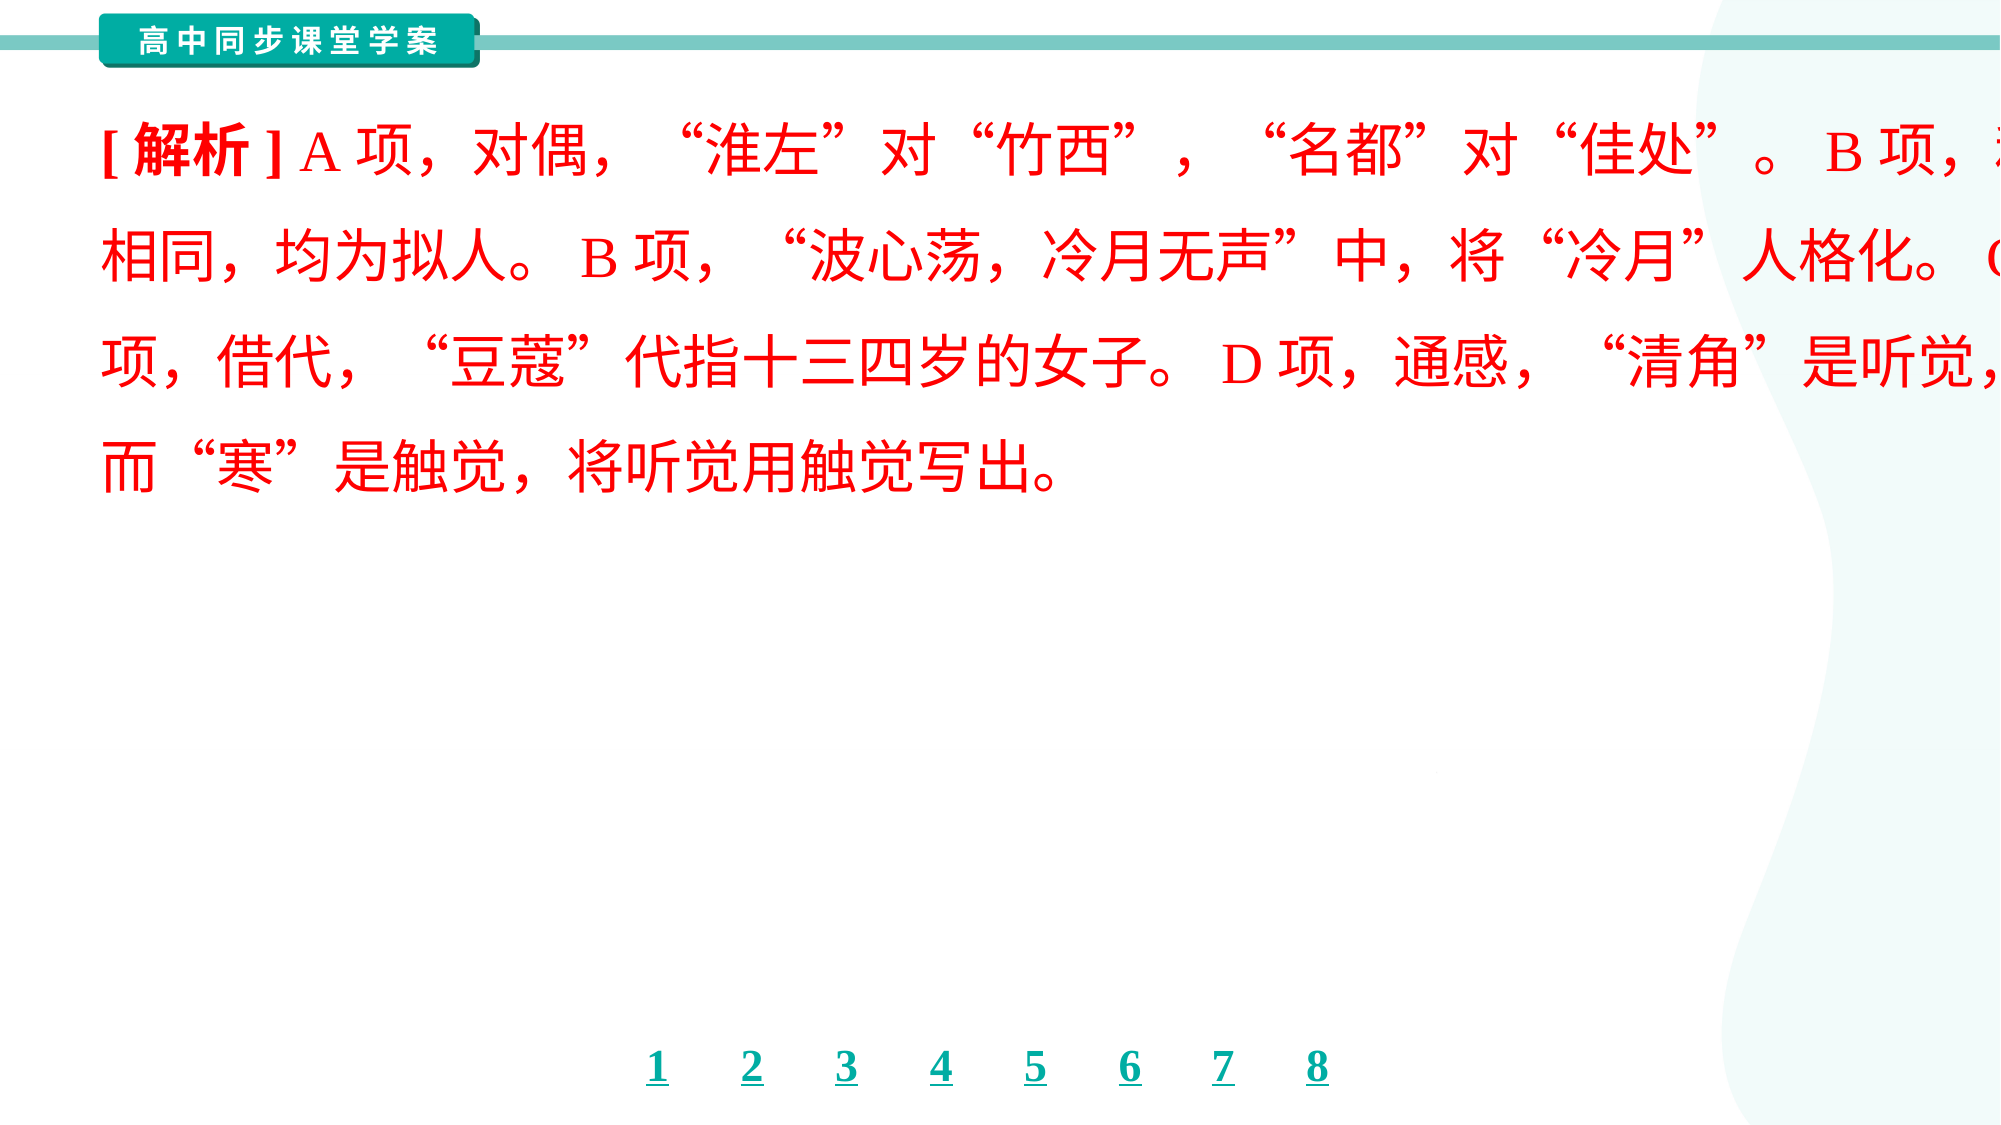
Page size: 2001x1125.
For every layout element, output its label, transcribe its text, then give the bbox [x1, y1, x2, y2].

text_box [解析] A项，对偶，“淮左”对“竹西”，“名都”对“佳处”。B项，和例句 相同，均为拟人。B项，“波心荡，冷月无声”中，将“冷月”人格化。C 项，借代，“豆蔻”代指十三四岁的女子。D项，通感，“清角”是听觉， 而“寒”是触觉，将听觉用触觉写出。 [100, 76, 1899, 489]
picture [0, 0, 2000, 1125]
